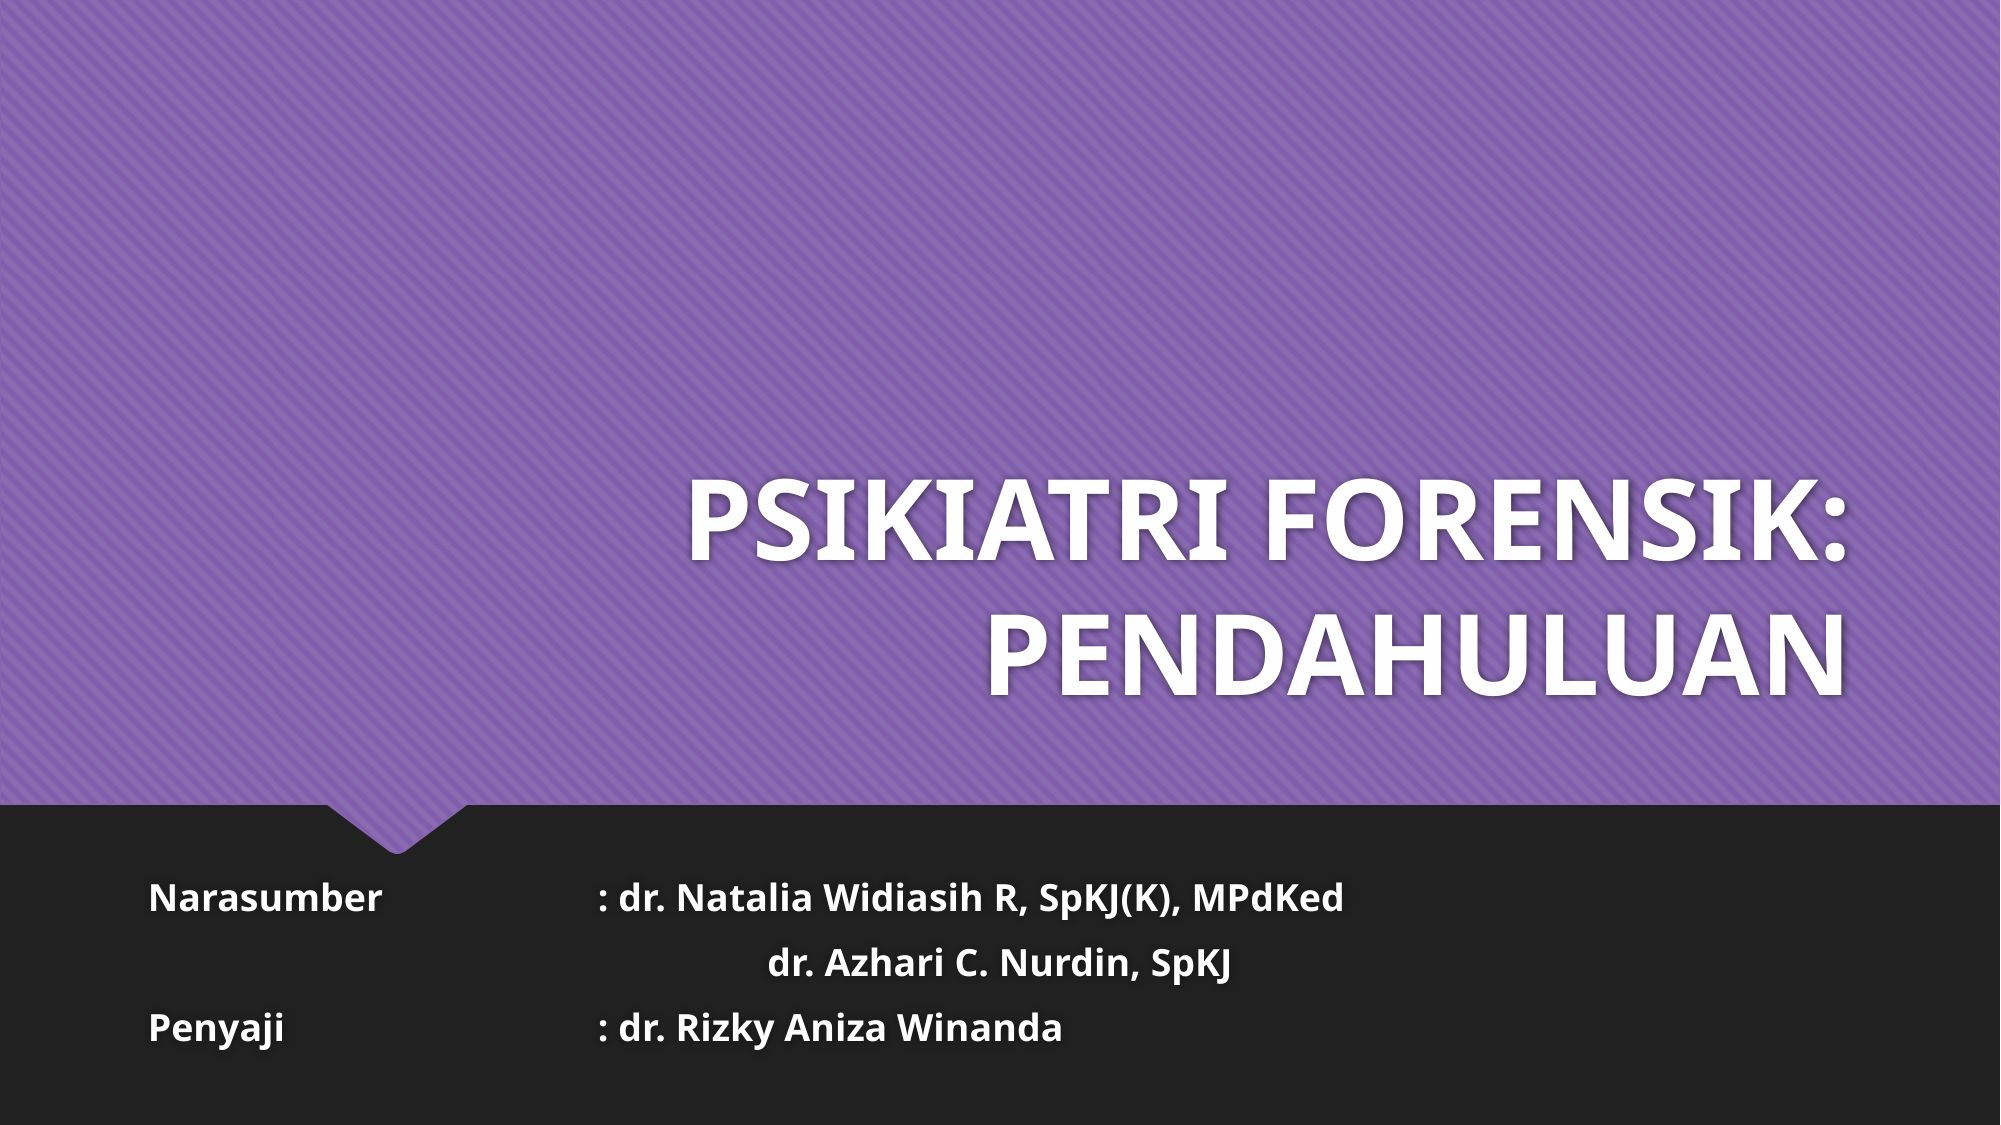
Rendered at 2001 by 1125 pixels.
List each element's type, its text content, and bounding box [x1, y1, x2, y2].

title PSIKIATRI FORENSIK: PENDAHULUAN [132, 237, 1868, 726]
subtitle Narasumber : dr. Natalia Widiasih R, SpKJ(K), MPdKed dr. Azhari C. Nurdin, SpKJ Penyaji : dr. Rizky Aniza Winanda [132, 866, 1868, 1069]
